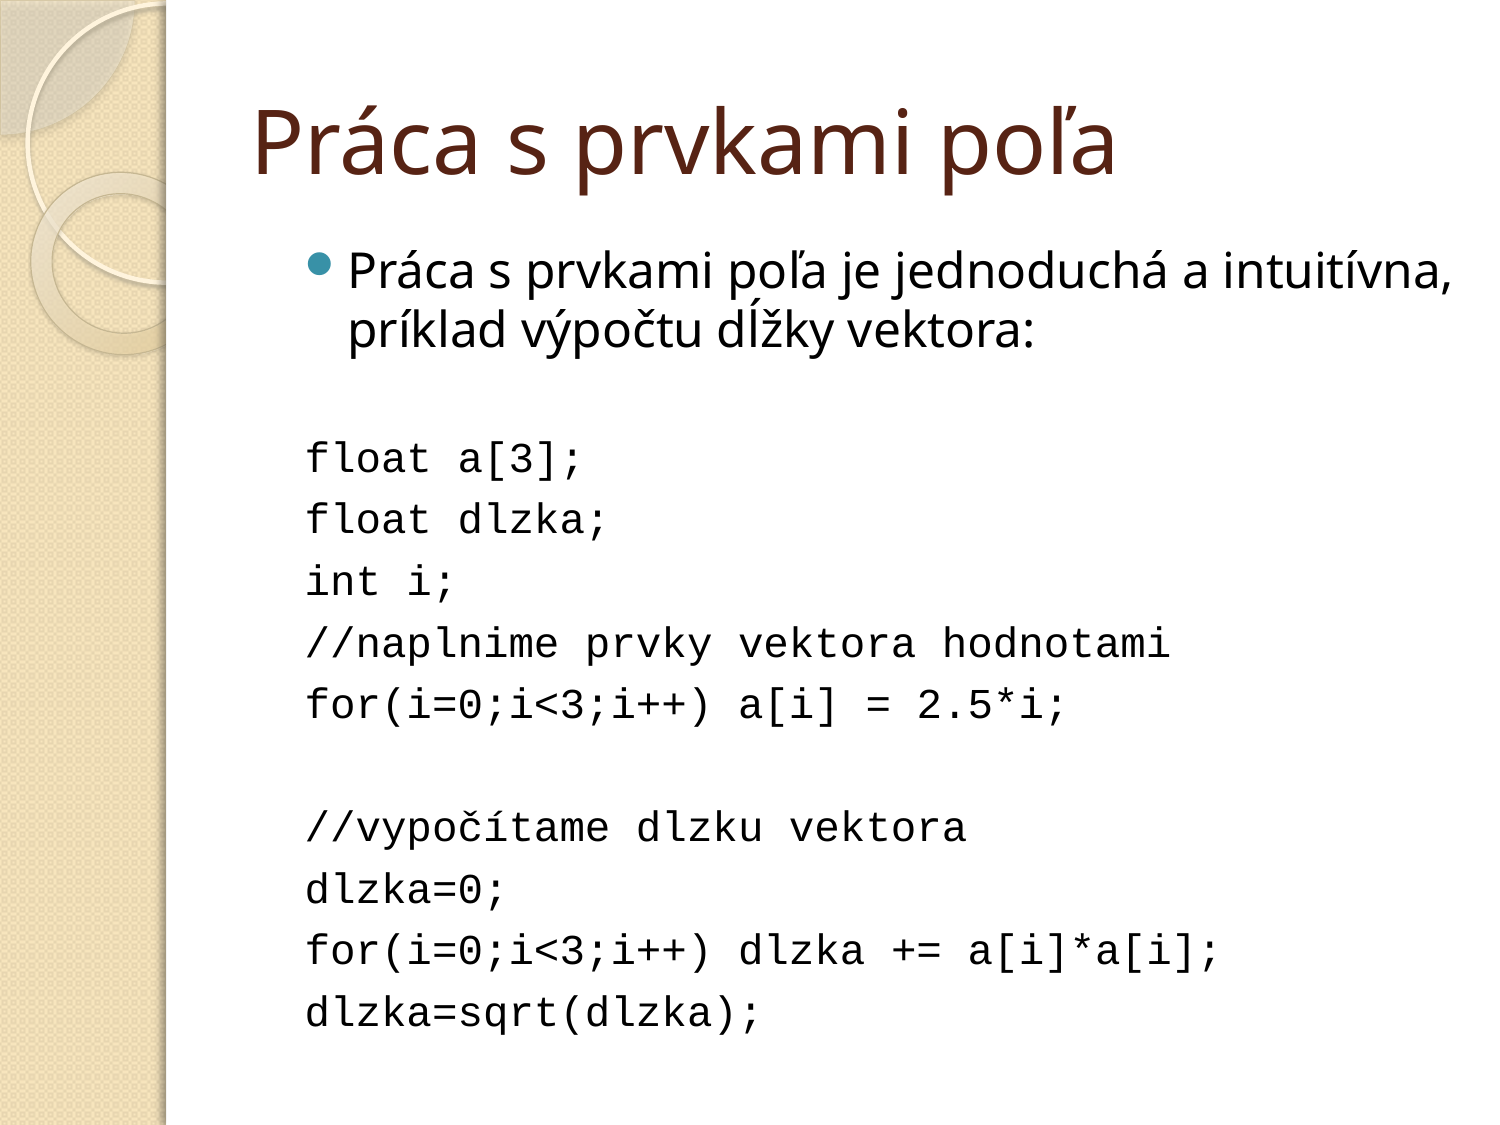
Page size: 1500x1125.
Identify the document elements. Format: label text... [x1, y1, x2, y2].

list Práca s prvkami poľa je jednoduchá a intuitívna, príklad výpočtu dĺžky vektora: float a[3]; float dlzka; int i; //naplnime prvky vektora hodnotami for(i=0;i<3;i++) a[i] = 2.5*i; //vypočítame dlzku vektora dlzka=0; for(i=0;i<3;i++) dlzka += a[i]*a[i]; dlzka=sqrt(dlzka); [277, 231, 1473, 1050]
title Práca s prvkami poľa [235, 45, 1466, 233]
